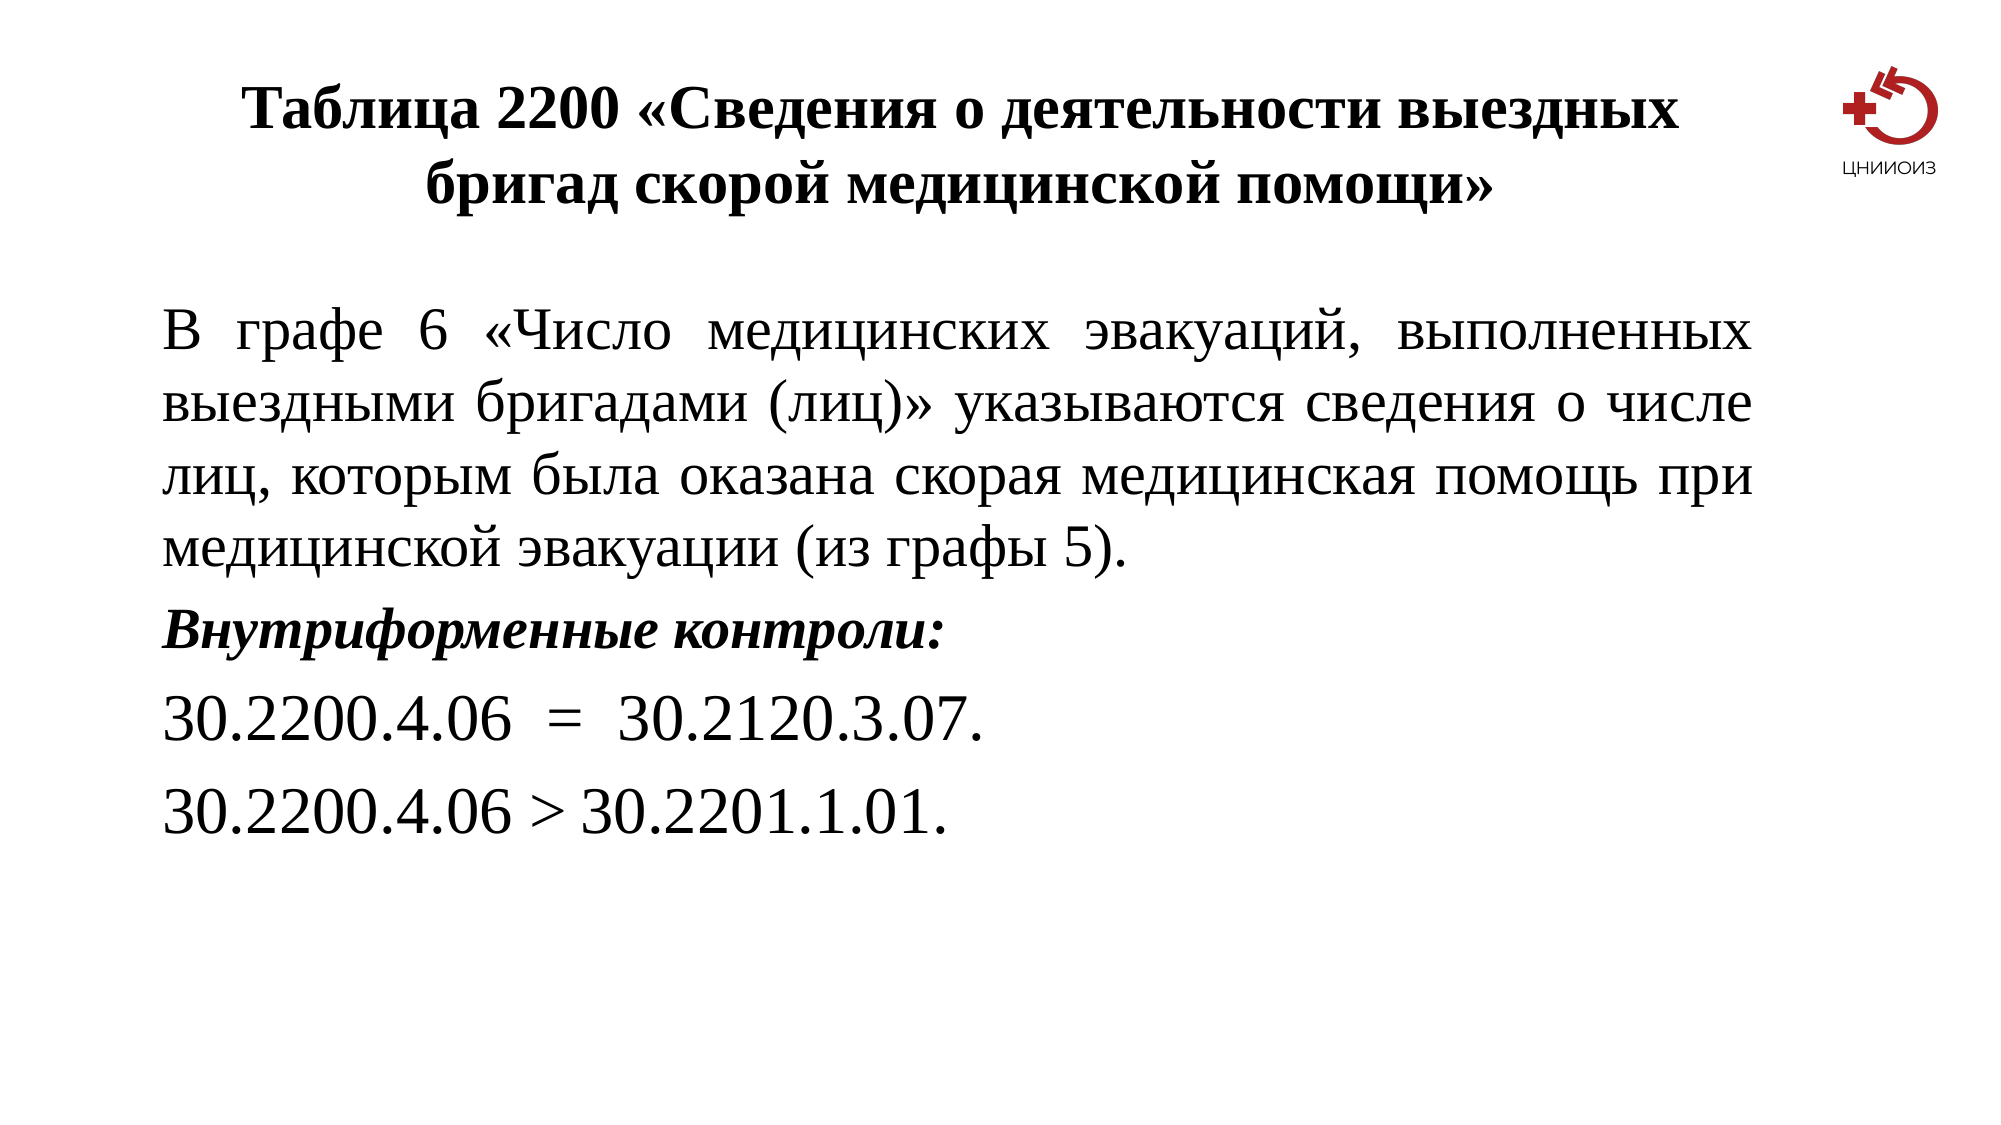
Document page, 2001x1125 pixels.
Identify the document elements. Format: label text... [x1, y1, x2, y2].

picture [1843, 66, 1938, 177]
list В графе 6 «Число медицинских эвакуаций, выполненных выездными бригадами (лиц)» указываются сведения о числе лиц, которым была оказана скорая медицинская помощь при медицинской эвакуации (из графы 5). Внутриформенные контроли: 30.2200.4.06 = 30.2120.3.07. 30.2200.4.06 ˃ 30.2201.1.01. [147, 281, 1771, 1048]
title Таблица 2200 «Сведения о деятельности выездных бригад скорой медицинской помощи» [213, 46, 1709, 235]
